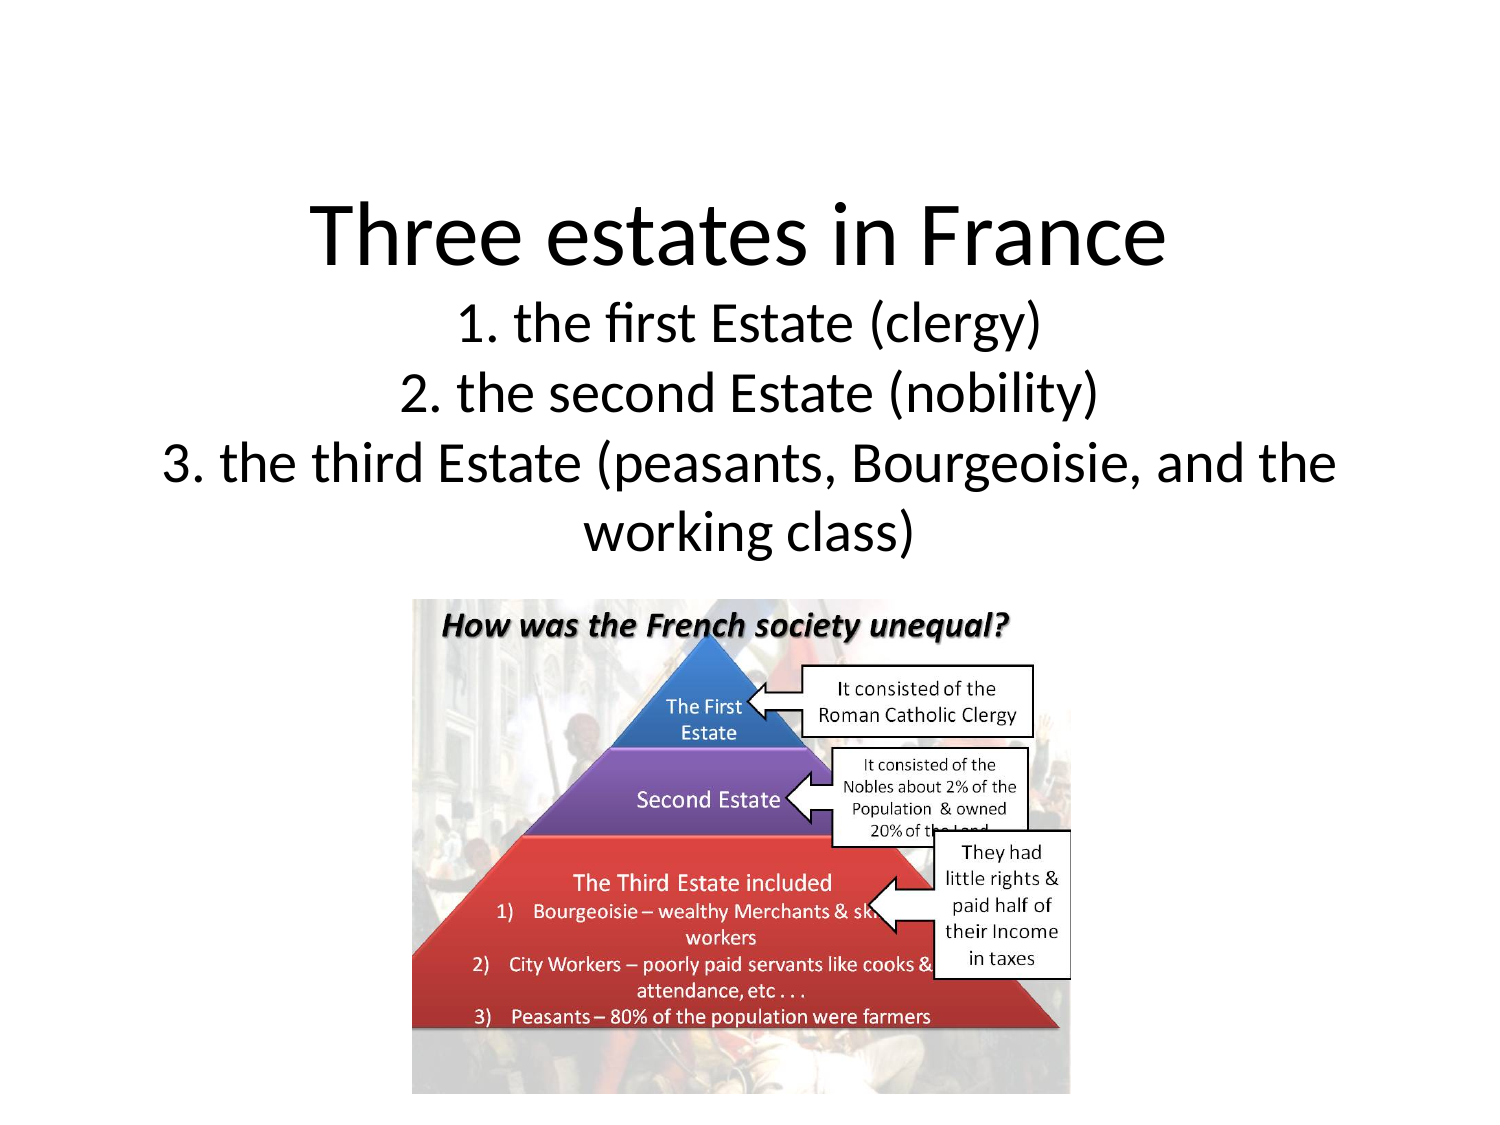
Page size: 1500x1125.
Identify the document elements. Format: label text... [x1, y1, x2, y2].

title Three estates in France 1. the first Estate (clergy) 2. the second Estate (nobility) 3. the third Estate (peasants, Bourgeoisie, and the working class) [112, 99, 1388, 638]
picture [412, 599, 1071, 1094]
